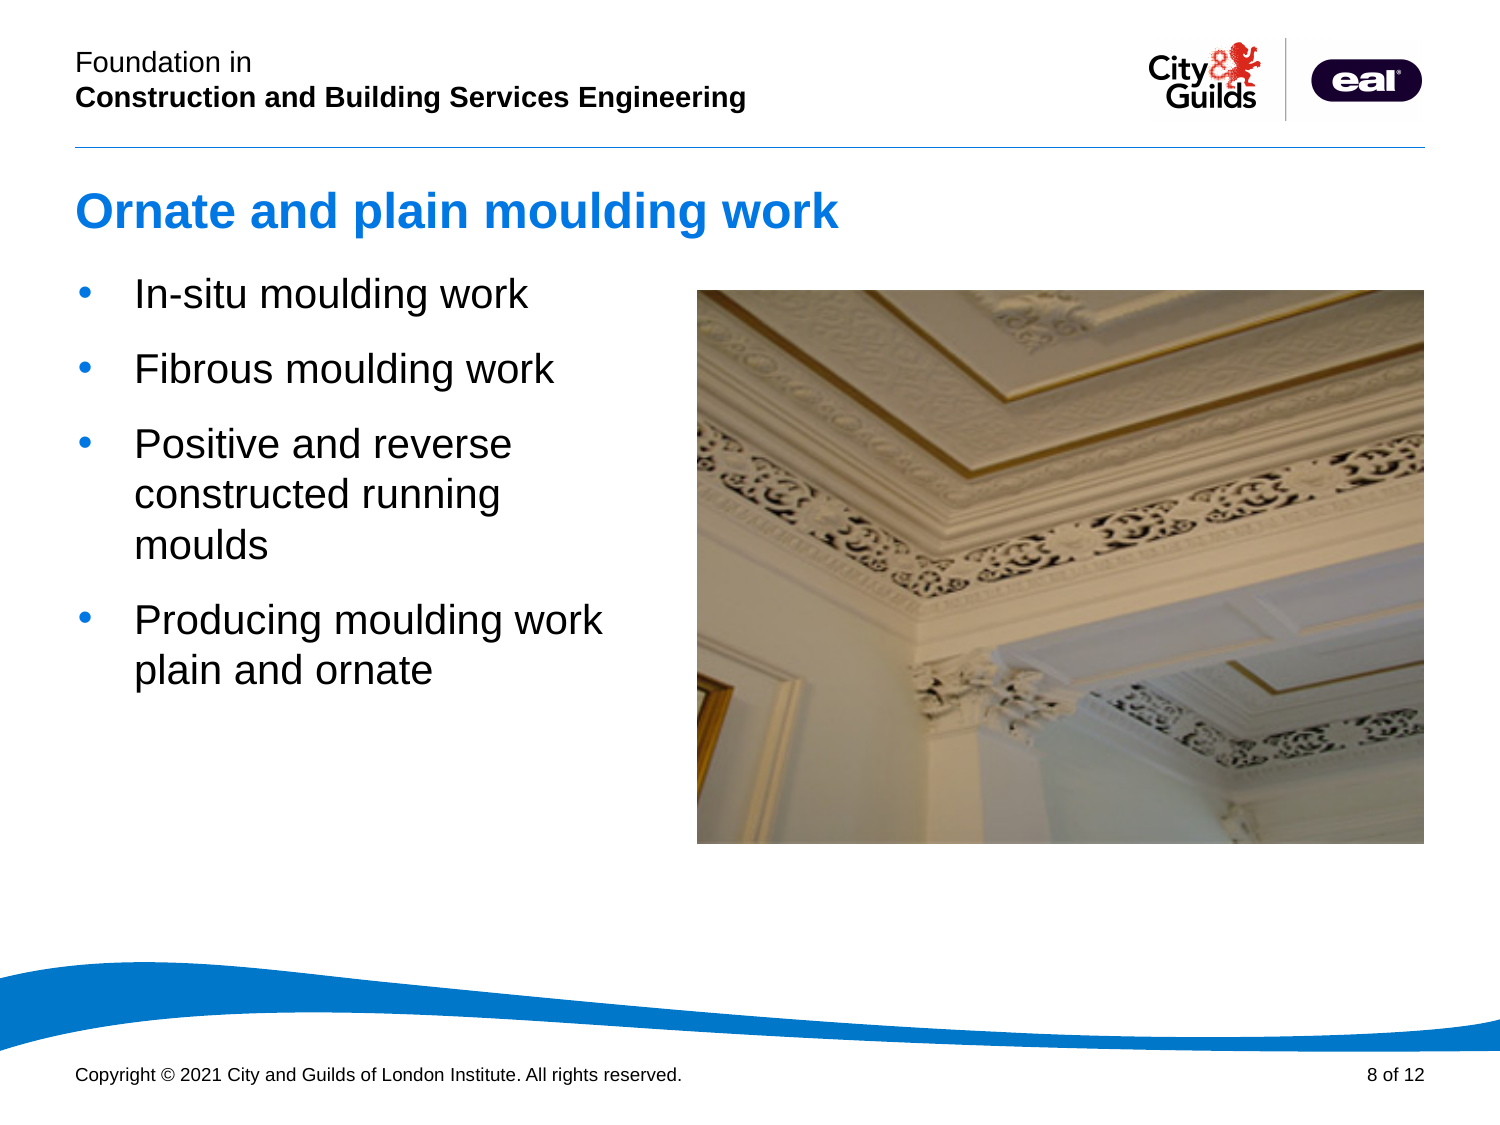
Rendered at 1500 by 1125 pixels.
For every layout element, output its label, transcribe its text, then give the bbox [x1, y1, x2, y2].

picture [1149, 38, 1422, 121]
list In-situ moulding work Fibrous moulding work Positive and reverse constructed running moulds Producing moulding work plain and ornate [77, 266, 635, 965]
title Ornate and plain moulding work [74, 178, 1424, 267]
picture [697, 290, 1424, 844]
